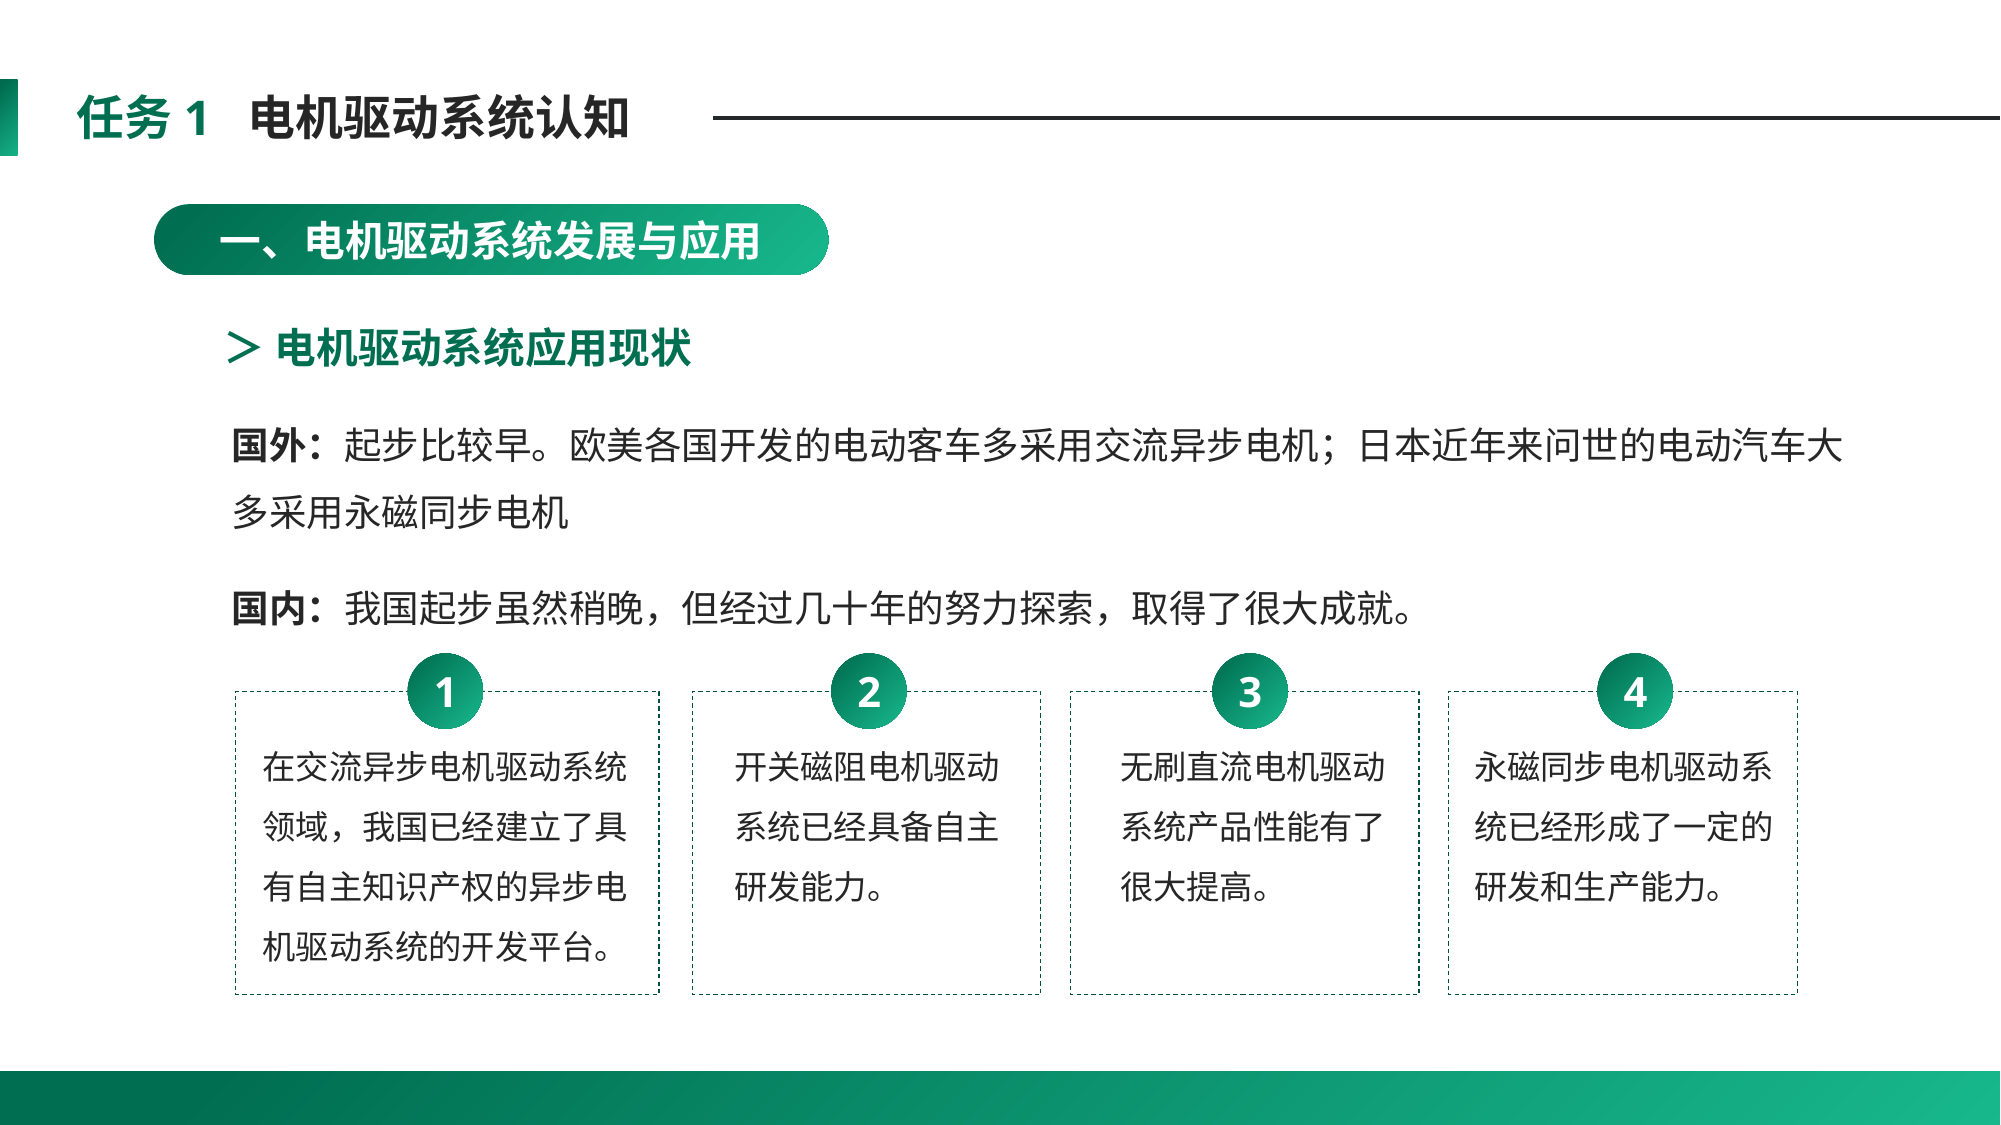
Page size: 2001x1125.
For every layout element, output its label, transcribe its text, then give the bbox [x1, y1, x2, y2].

text_box [1069, 690, 1420, 995]
text_box 4 [1597, 653, 1673, 729]
text_box 2 [831, 653, 907, 729]
text_box 无刷直流电机驱动系统产品性能有了很大提高。 [1105, 718, 1431, 914]
text_box 国外：起步比较早。欧美各国开发的电动客车多采用交流异步电机；日本近年来问世的电动汽车大多采用永磁同步电机 [217, 391, 1881, 542]
text_box 在交流异步电机驱动系统领域，我国已经建立了具有自主知识产权的异步电机驱动系统的开发平台。 [247, 718, 668, 974]
text_box [691, 690, 1042, 995]
text_box [1447, 690, 1798, 995]
text_box 1 [407, 653, 484, 729]
text_box 开关磁阻电机驱动系统已经具备自主研发能力。 [719, 718, 1045, 914]
text_box 国内：我国起步虽然稍晚，但经过几十年的努力探索，取得了很大成就。 [217, 554, 1780, 638]
text_box [235, 690, 660, 995]
text_box 任务1 电机驱动系统认知 [61, 80, 1111, 153]
text_box 一、电机驱动系统发展与应用 [154, 204, 829, 275]
text_box 3 [1212, 653, 1288, 729]
text_box ＞ 电机驱动系统应用现状 [208, 314, 723, 380]
